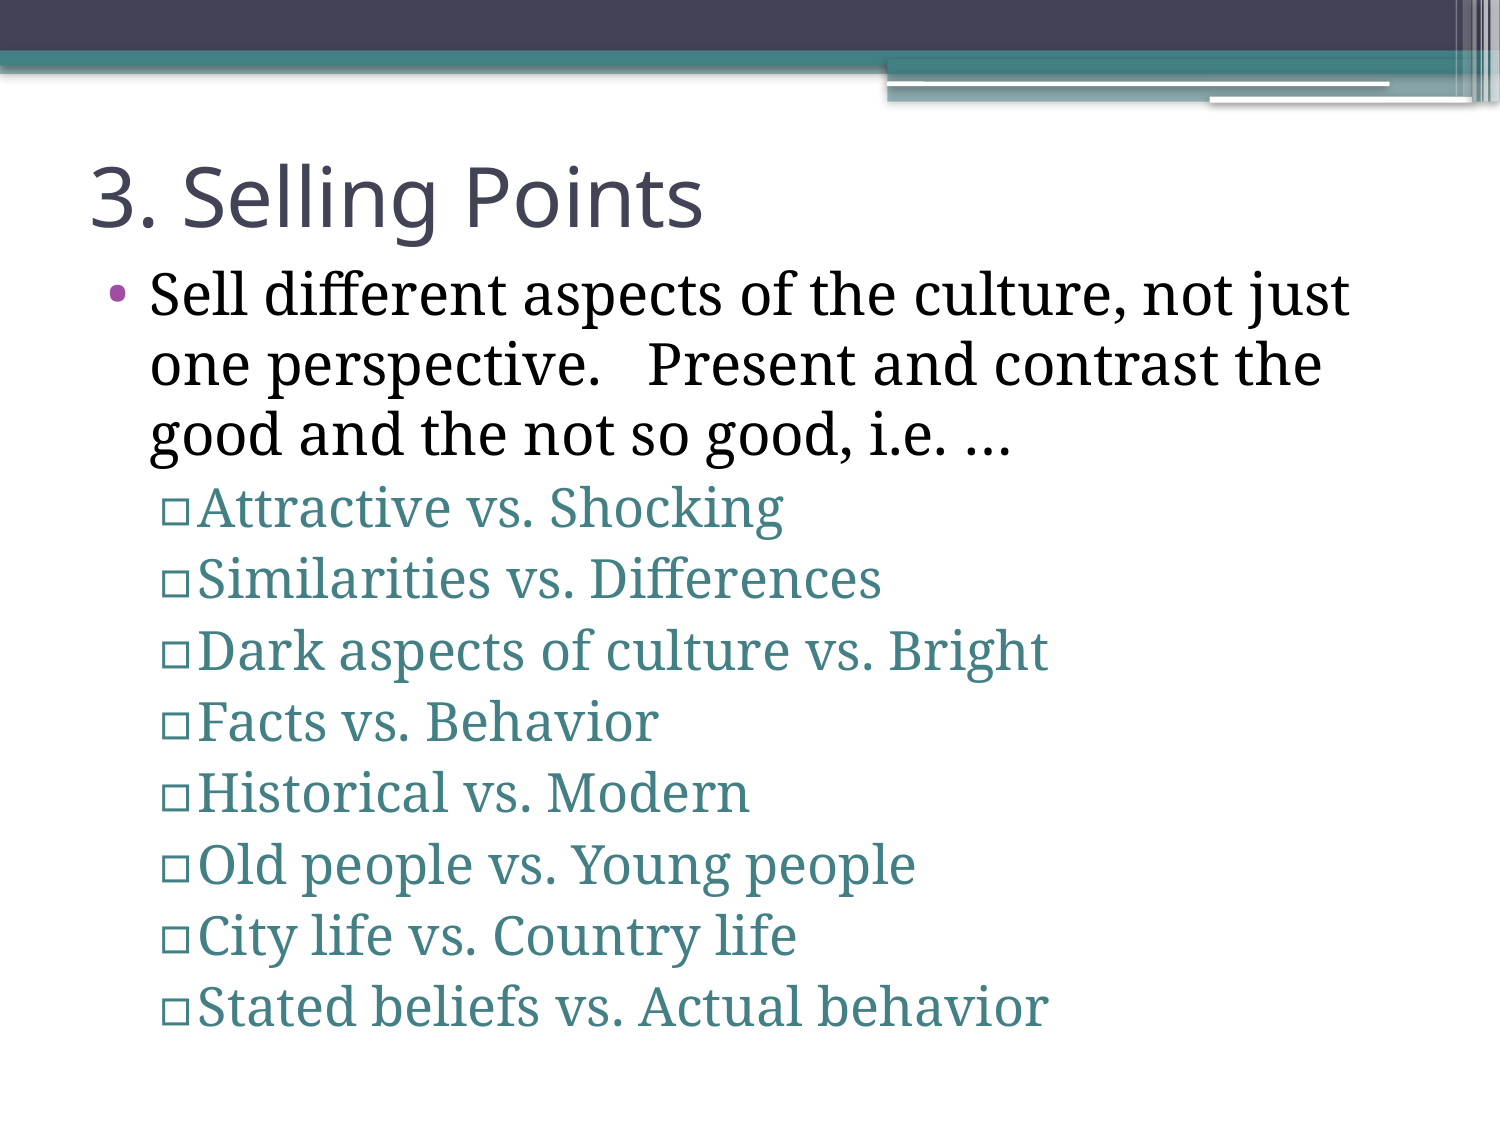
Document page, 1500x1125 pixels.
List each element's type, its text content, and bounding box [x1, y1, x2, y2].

title 3. Selling Points [75, 112, 1425, 249]
list Sell different aspects of the culture, not just one perspective. Present and contrast the good and the not so good, i.e. … Attractive vs. Shocking Similarities vs. Differences Dark aspects of culture vs. Bright Facts vs. Behavior Historical vs. Modern Old people vs. Young people City life vs. Country life Stated beliefs vs. Actual behavior [75, 249, 1425, 1079]
